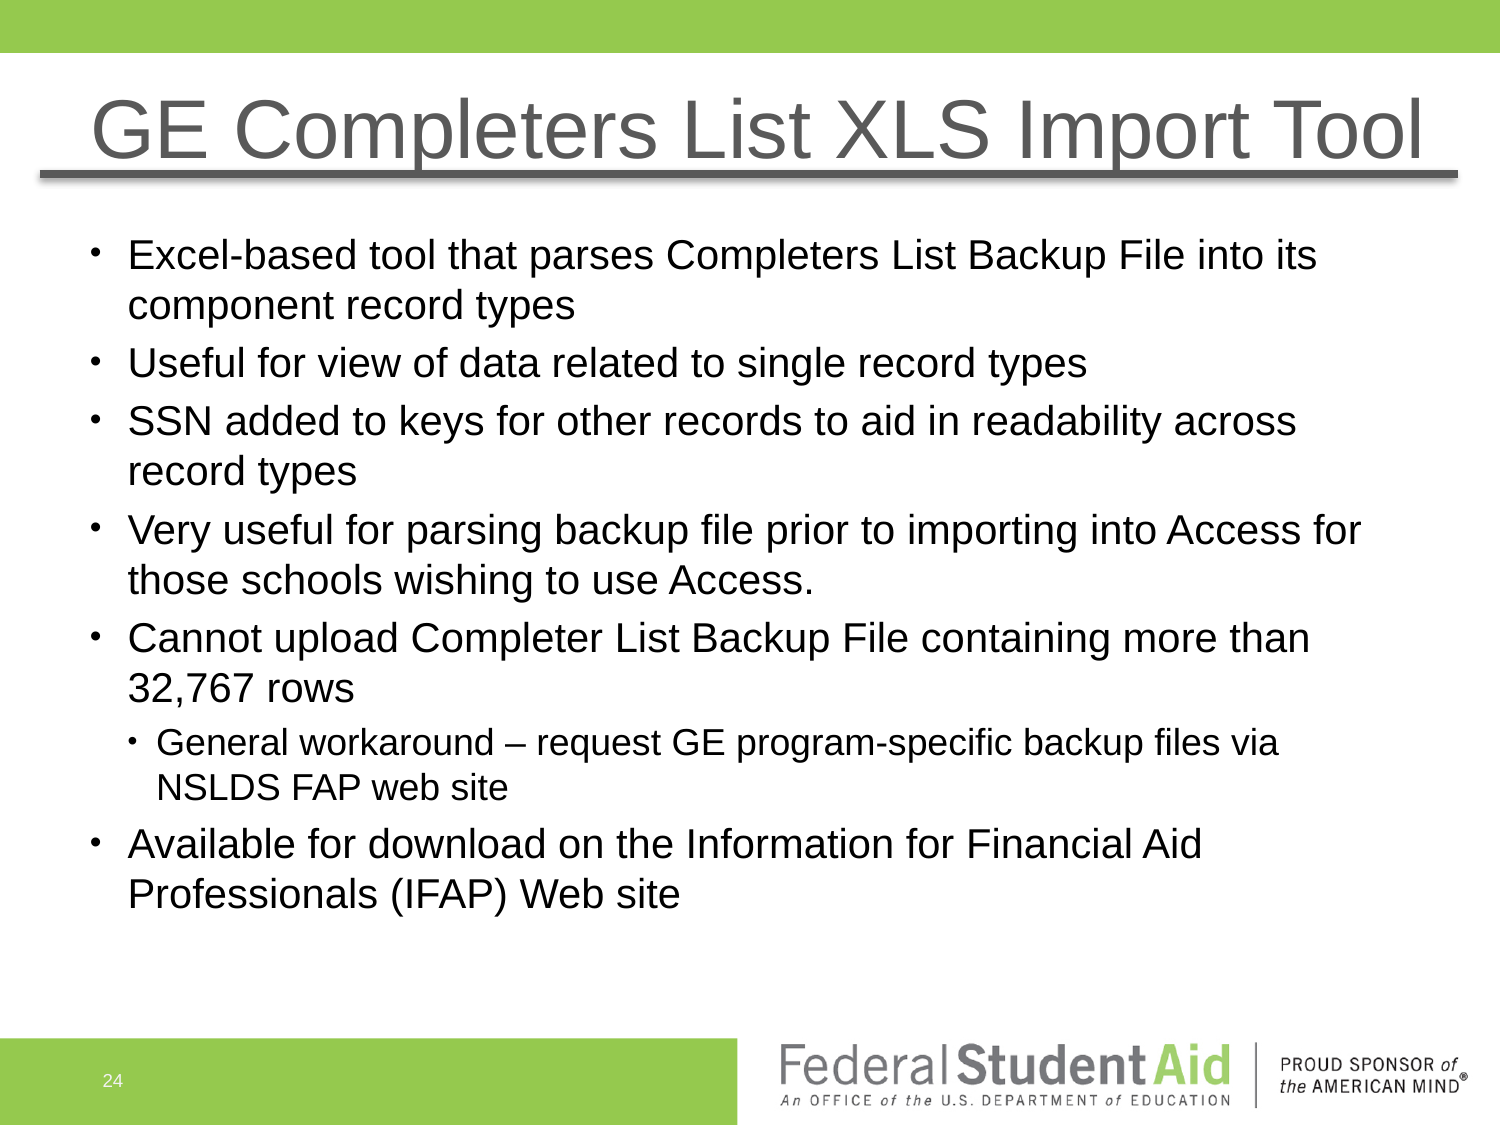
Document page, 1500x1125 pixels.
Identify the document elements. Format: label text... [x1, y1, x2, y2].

list Excel-based tool that parses Completers List Backup File into its component record types Useful for view of data related to single record types SSN added to keys for other records to aid in readability across record types Very useful for parsing backup file prior to importing into Access for those schools wishing to use Access. Cannot upload Completer List Backup File containing more than 32,767 rows General workaround – request GE program-specific backup files via NSLDS FAP web site Available for download on the Information for Financial Aid Professionals (IFAP) Web site [75, 220, 1425, 963]
picture [761, 1018, 1488, 1125]
title GE Completers List XLS Import Tool [75, 67, 1479, 175]
slide_number 24 [87, 1050, 438, 1110]
